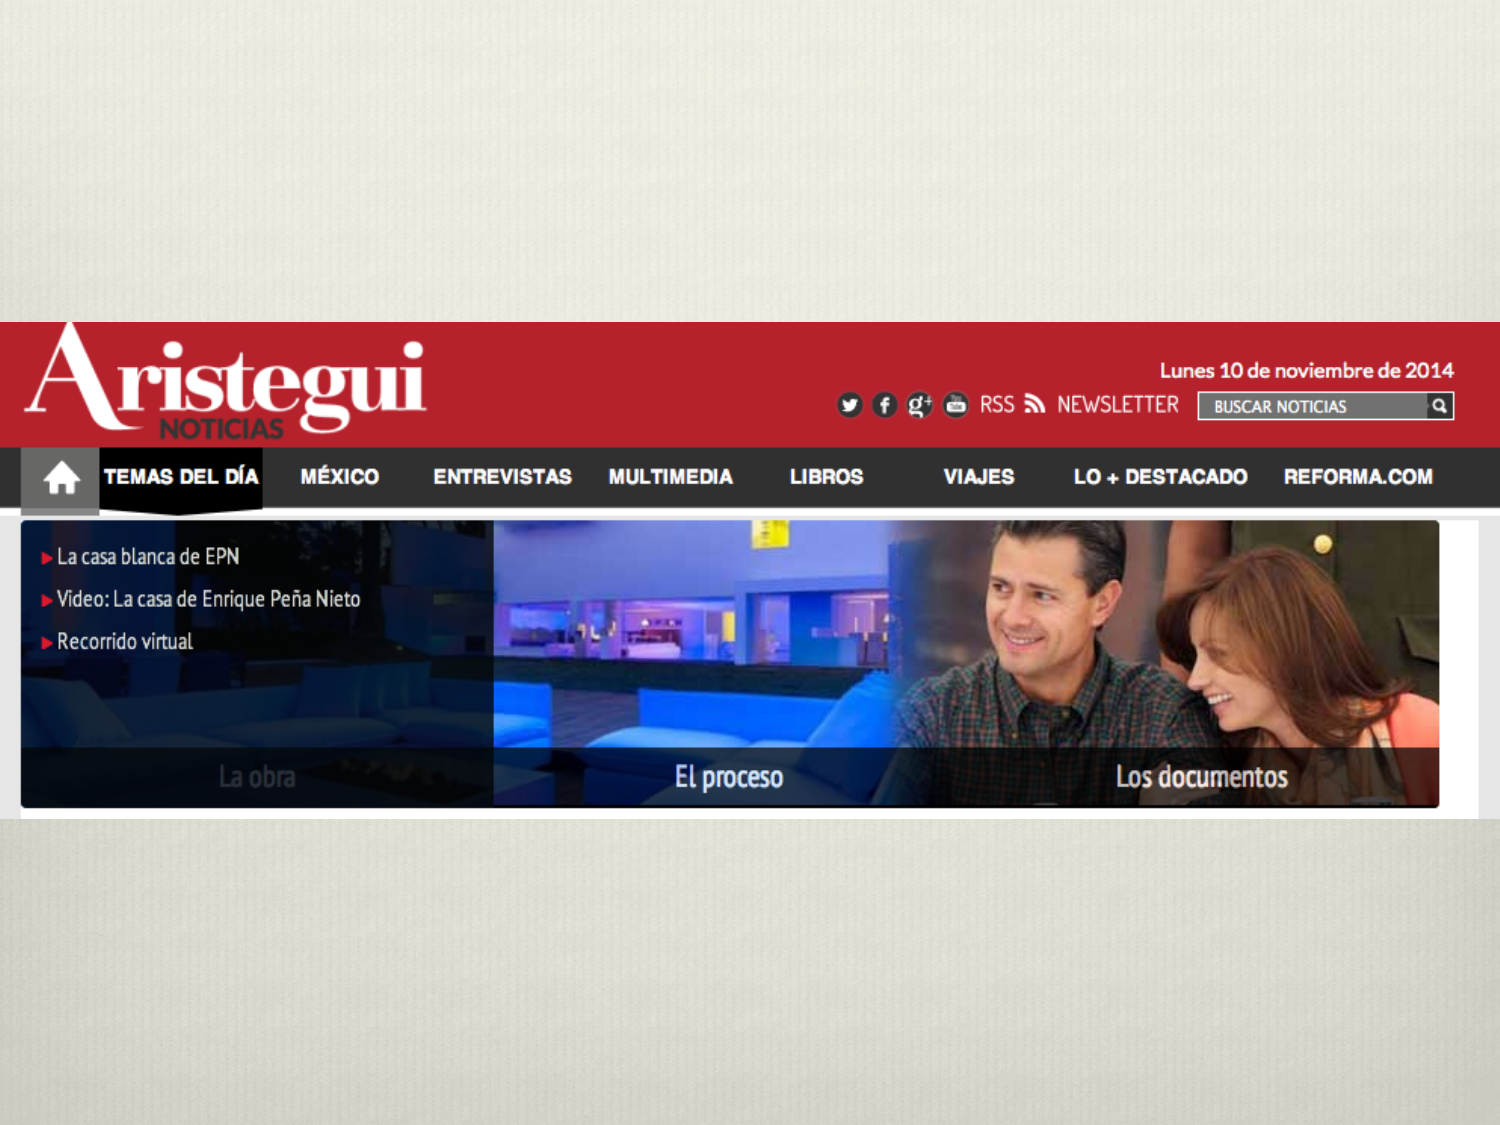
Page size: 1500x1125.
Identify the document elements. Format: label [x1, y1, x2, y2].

picture [0, 321, 1500, 820]
